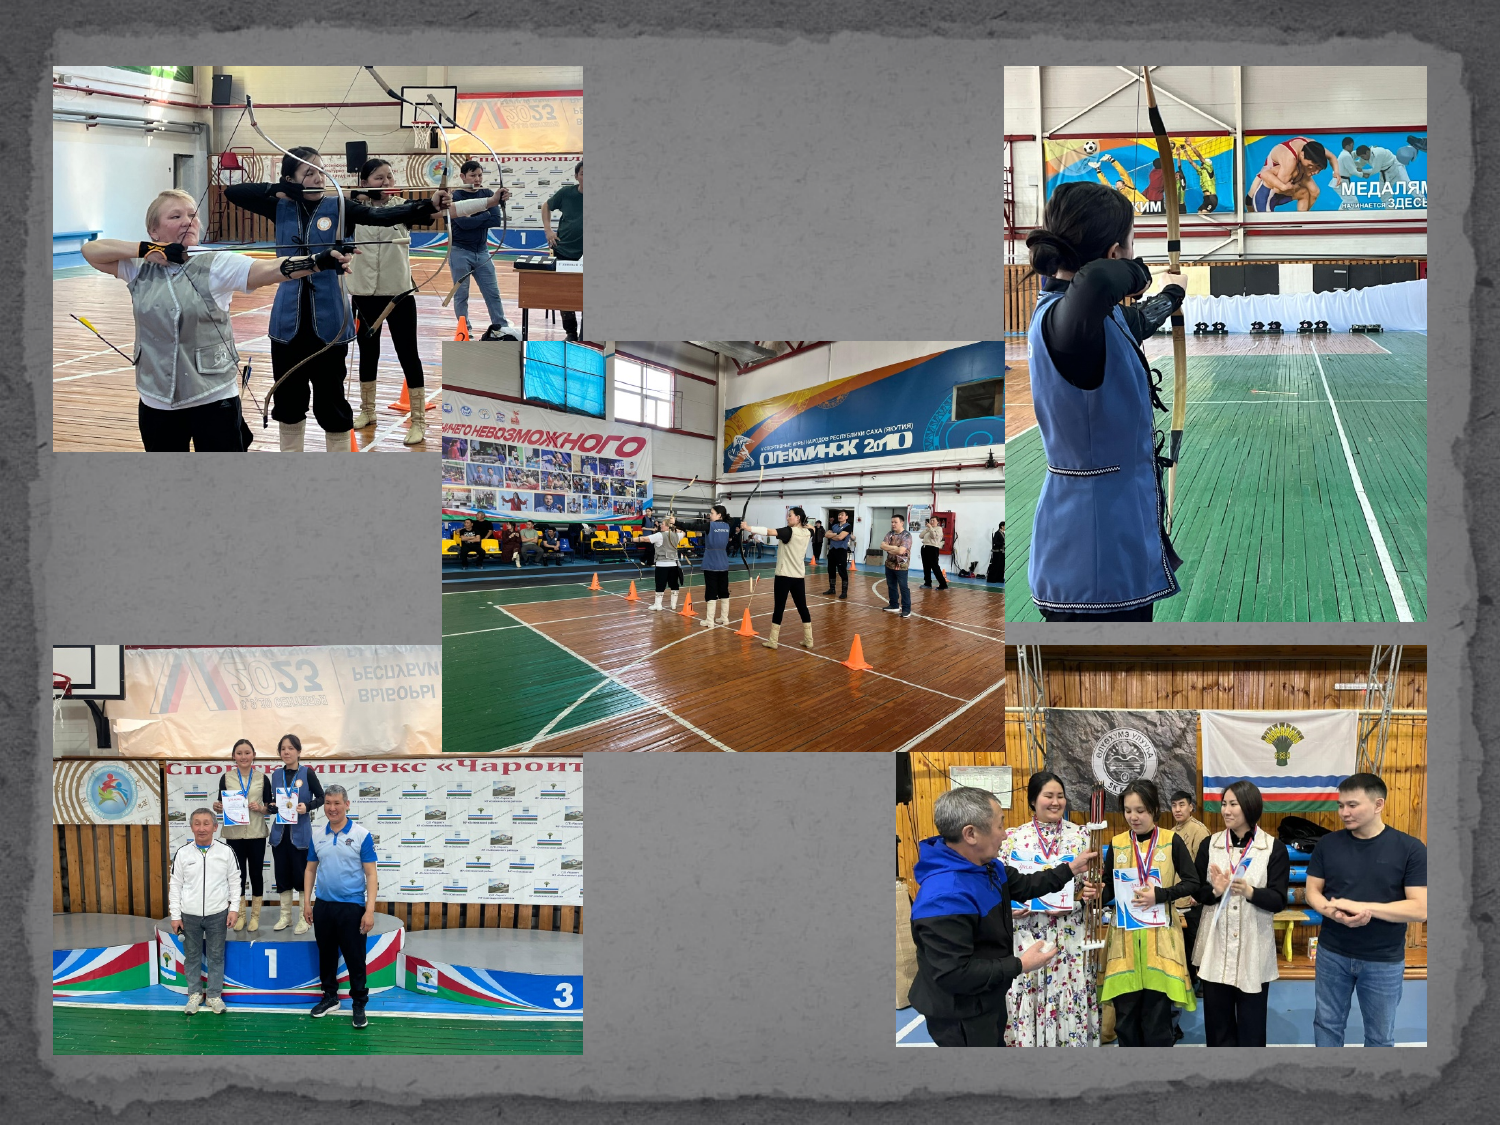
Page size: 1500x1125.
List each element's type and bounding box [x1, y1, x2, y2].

picture [53, 66, 1427, 1055]
